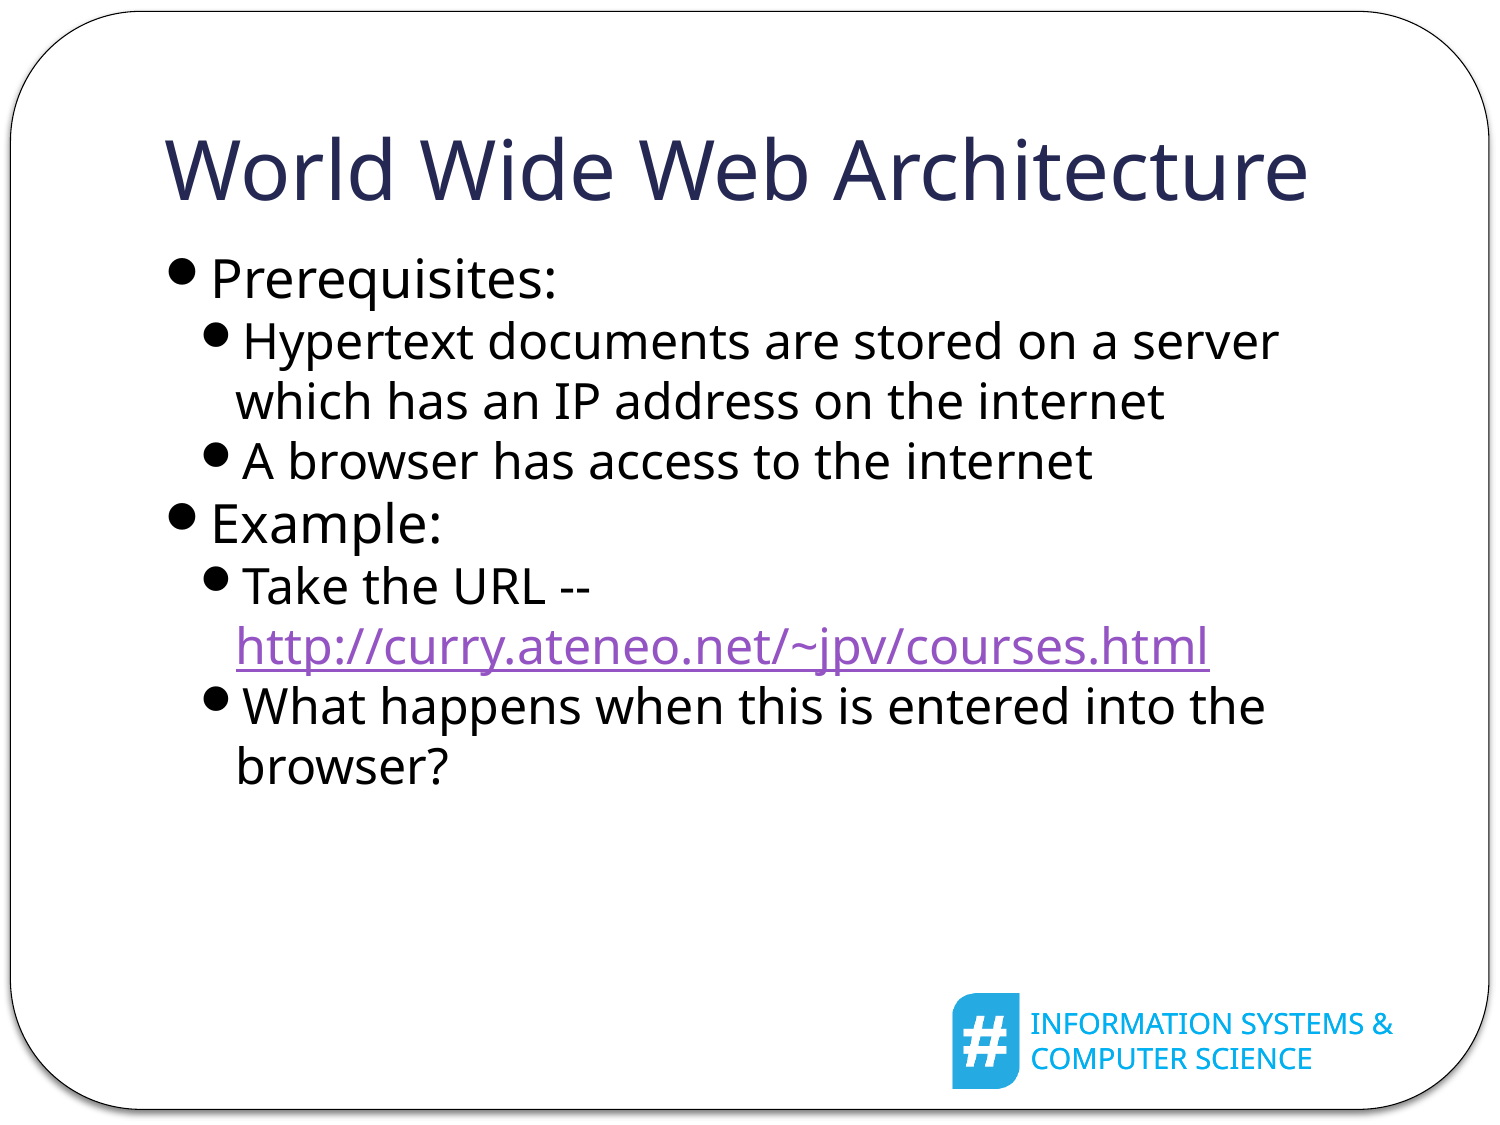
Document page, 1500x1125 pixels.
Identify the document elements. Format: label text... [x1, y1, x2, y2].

text_box Prerequisites: Hypertext documents are stored on a server which has an IP address on the internet A browser has access to the internet Example: Take the URL -- http://curry.ateneo.net/~jpv/courses.html What happens when this is entered into the browser? [150, 237, 1425, 988]
text_box World Wide Web Architecture [150, 45, 1425, 233]
picture [950, 990, 1022, 1090]
